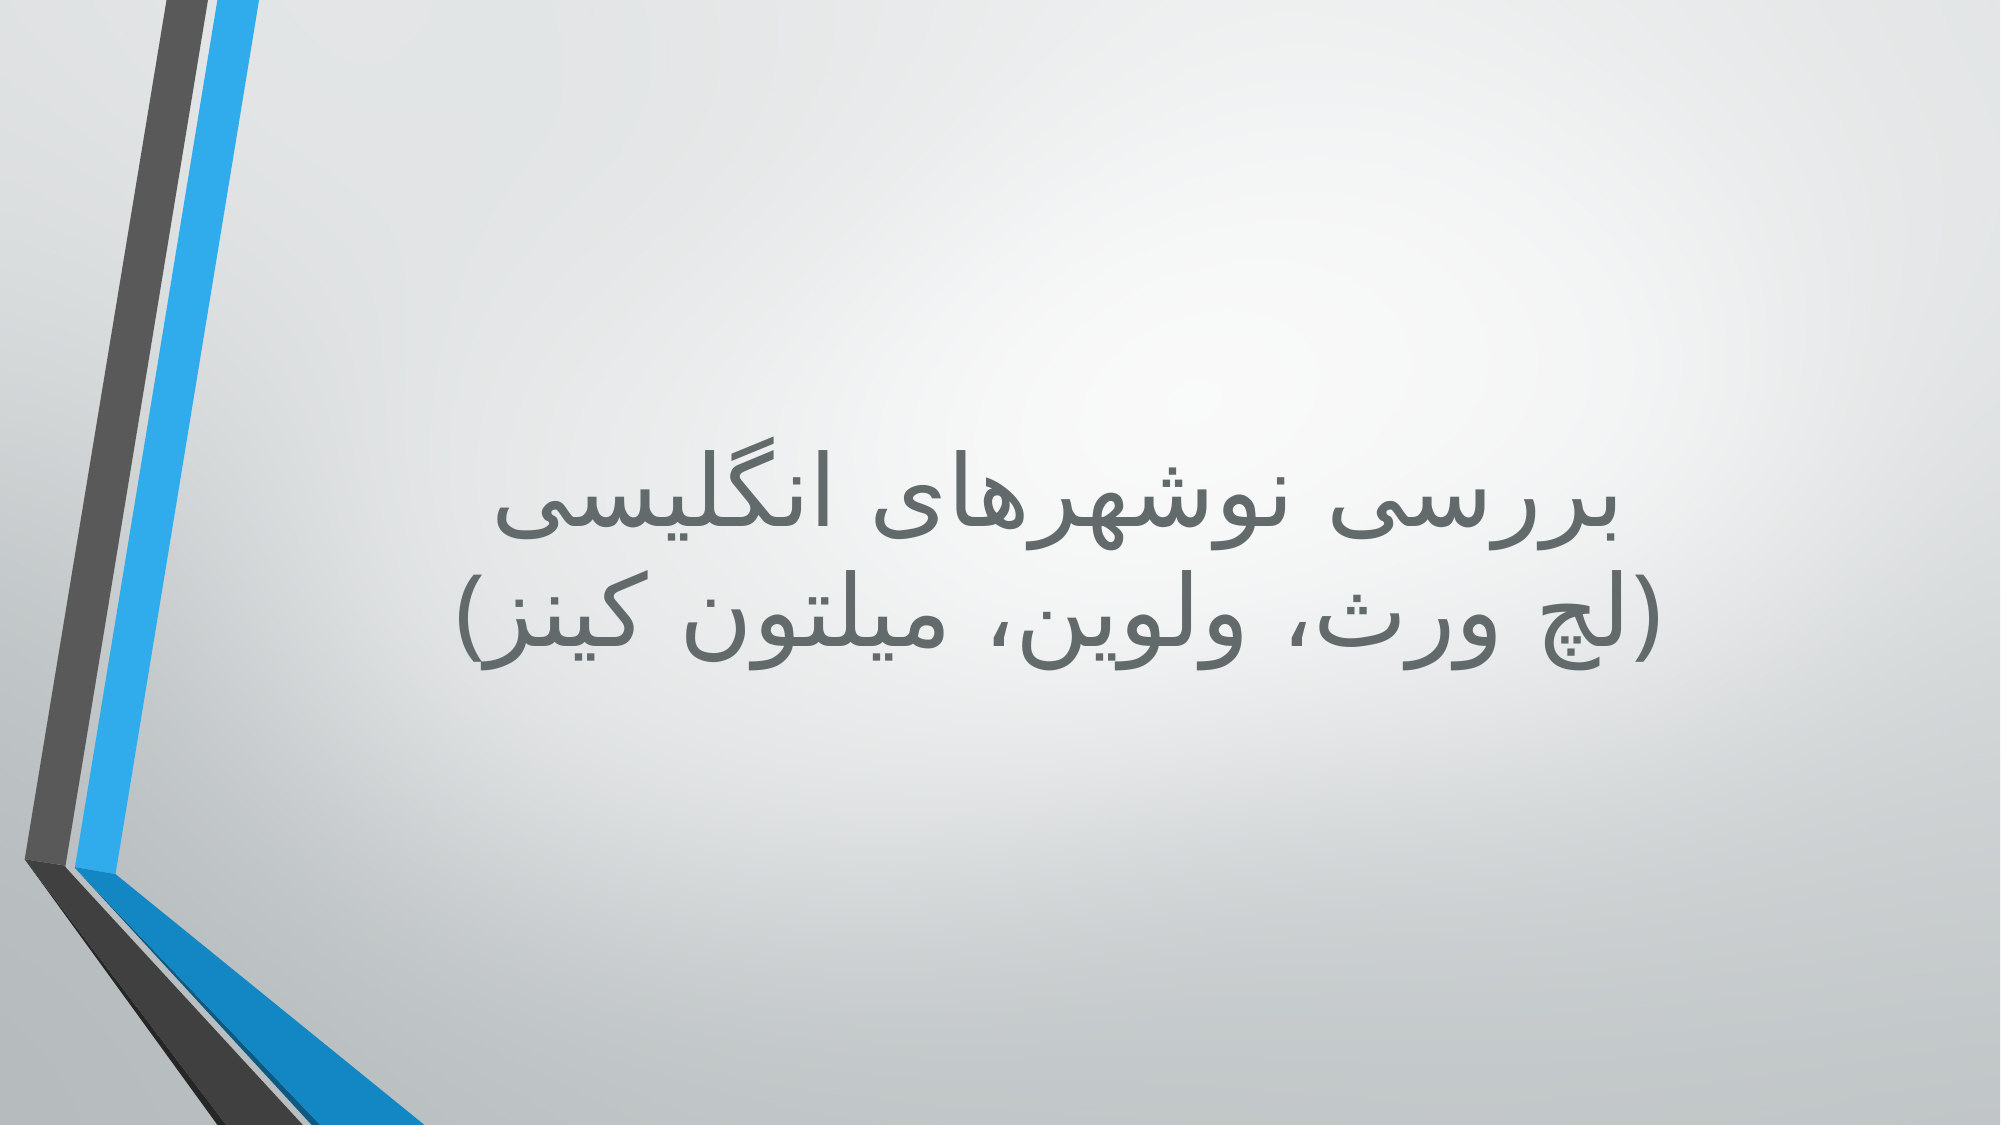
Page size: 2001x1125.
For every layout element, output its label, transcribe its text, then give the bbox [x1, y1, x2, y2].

text_box بررسی نوشهرهای انگلیسی (لچ ورث، ولوین، میلتون کینز) [239, 419, 1878, 674]
